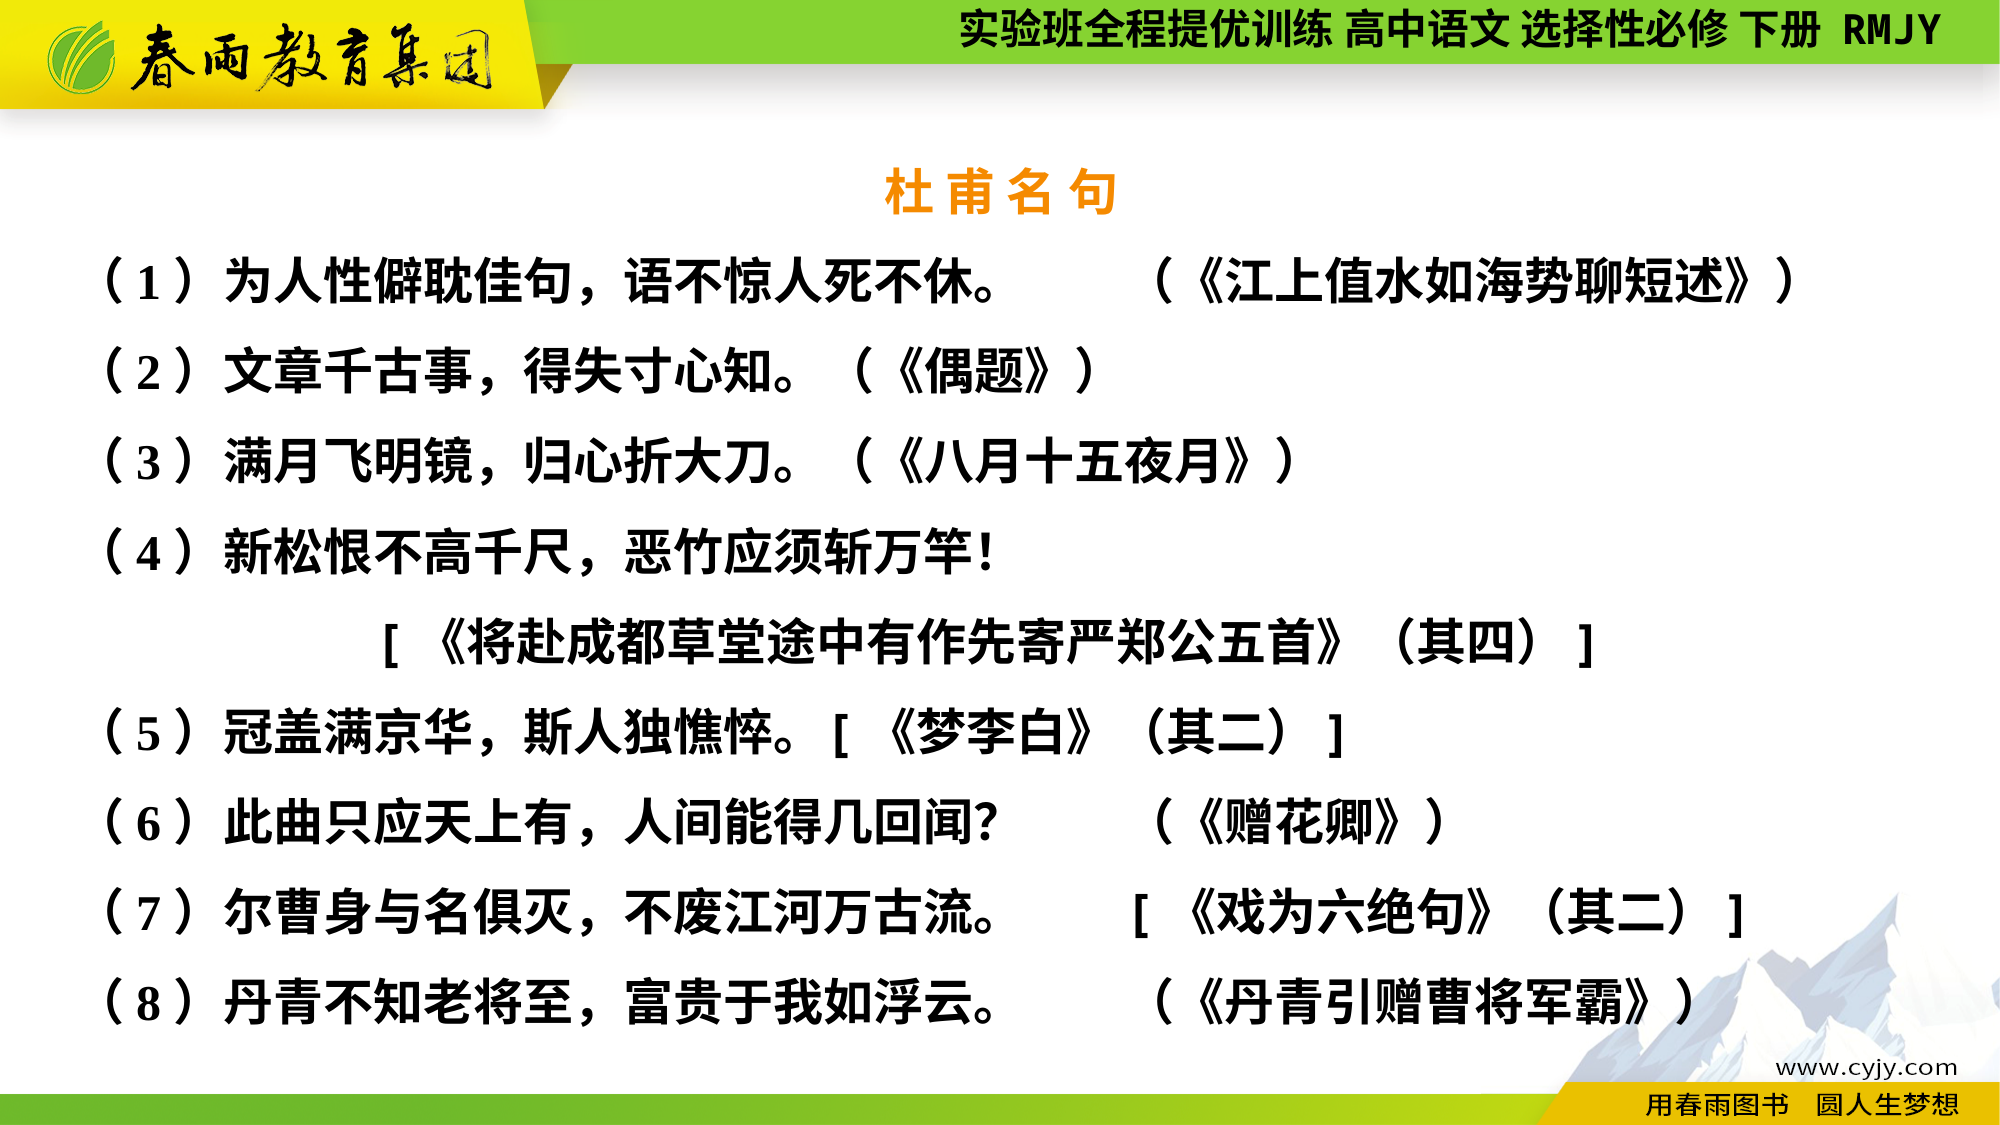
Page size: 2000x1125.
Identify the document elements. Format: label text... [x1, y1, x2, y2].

picture [0, 0, 2000, 1125]
list 杜 甫 名 句 （1）为人性僻耽佳句，语不惊人死不休。 （《江上值水如海势聊短述》） （2）文章千古事，得失寸心知。 （《偶题》） （3）满月飞明镜，归心折大刀。 （《八月十五夜月》） （4）新松恨不高千尺，恶竹应须斩万竿！ [《将赴成都草堂途中有作先寄严郑公五首》（其四）] （5）冠盖满京华，斯人独憔悴。 [《梦李白》（其二）] （6）此曲只应天上有，人间能得几回闻？ （《赠花卿》） （7）尔曹身与名俱灭，不废江河万古流。 [《戏为六绝句》（其二）] （8）丹青不知老将至，富贵于我如浮云。 （《丹青引赠曹将军霸》） [59, 122, 1944, 1047]
